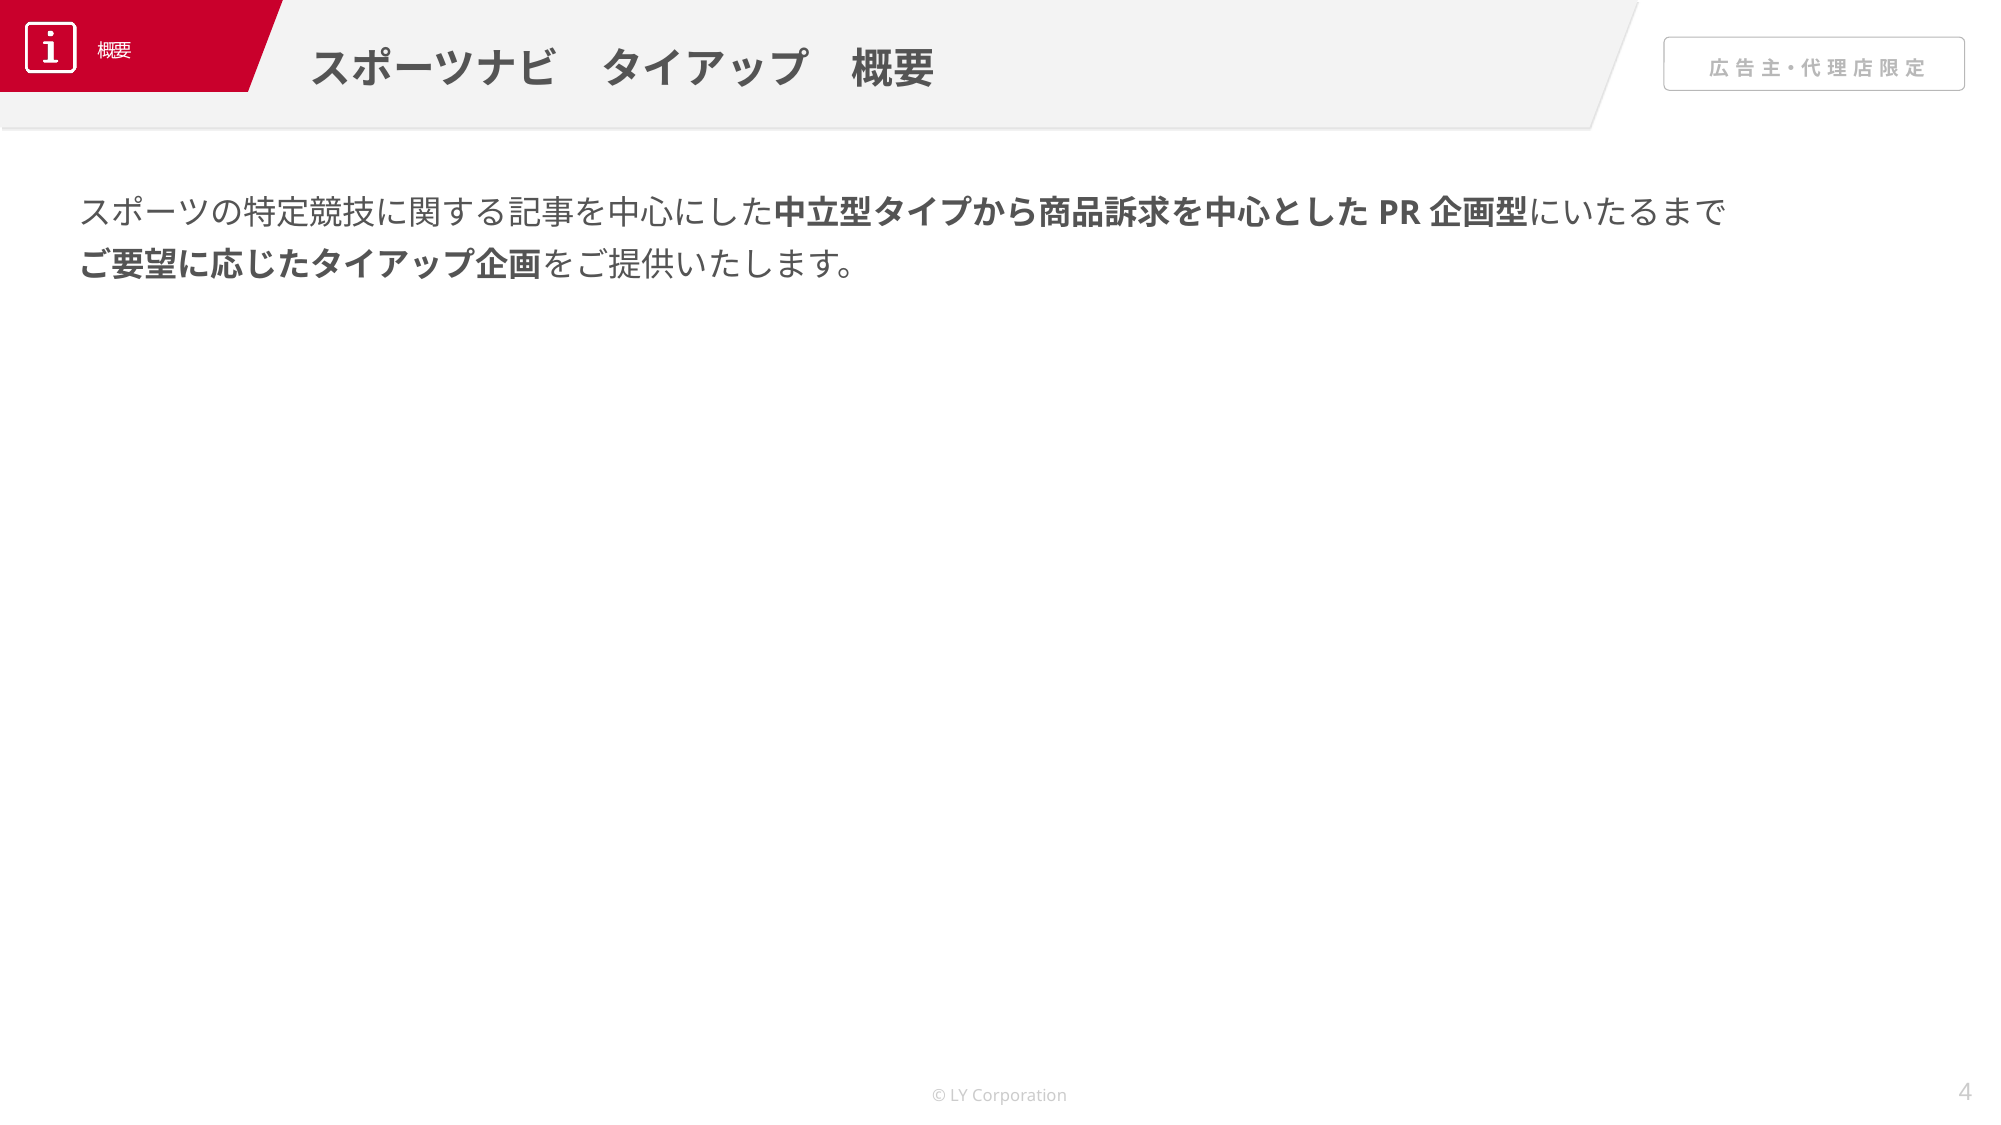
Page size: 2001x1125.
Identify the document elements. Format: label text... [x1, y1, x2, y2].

list 概要 [97, 13, 240, 81]
list スポーツナビ タイアップ 概要 [309, 38, 1645, 94]
text_box スポーツの特定競技に関する記事を中心にした中立型タイプから商品訴求を中心としたPR企画型にいたるまで ご要望に応じたタイアップ企画をご提供いたします。 [78, 179, 1880, 284]
picture [16, 12, 84, 80]
